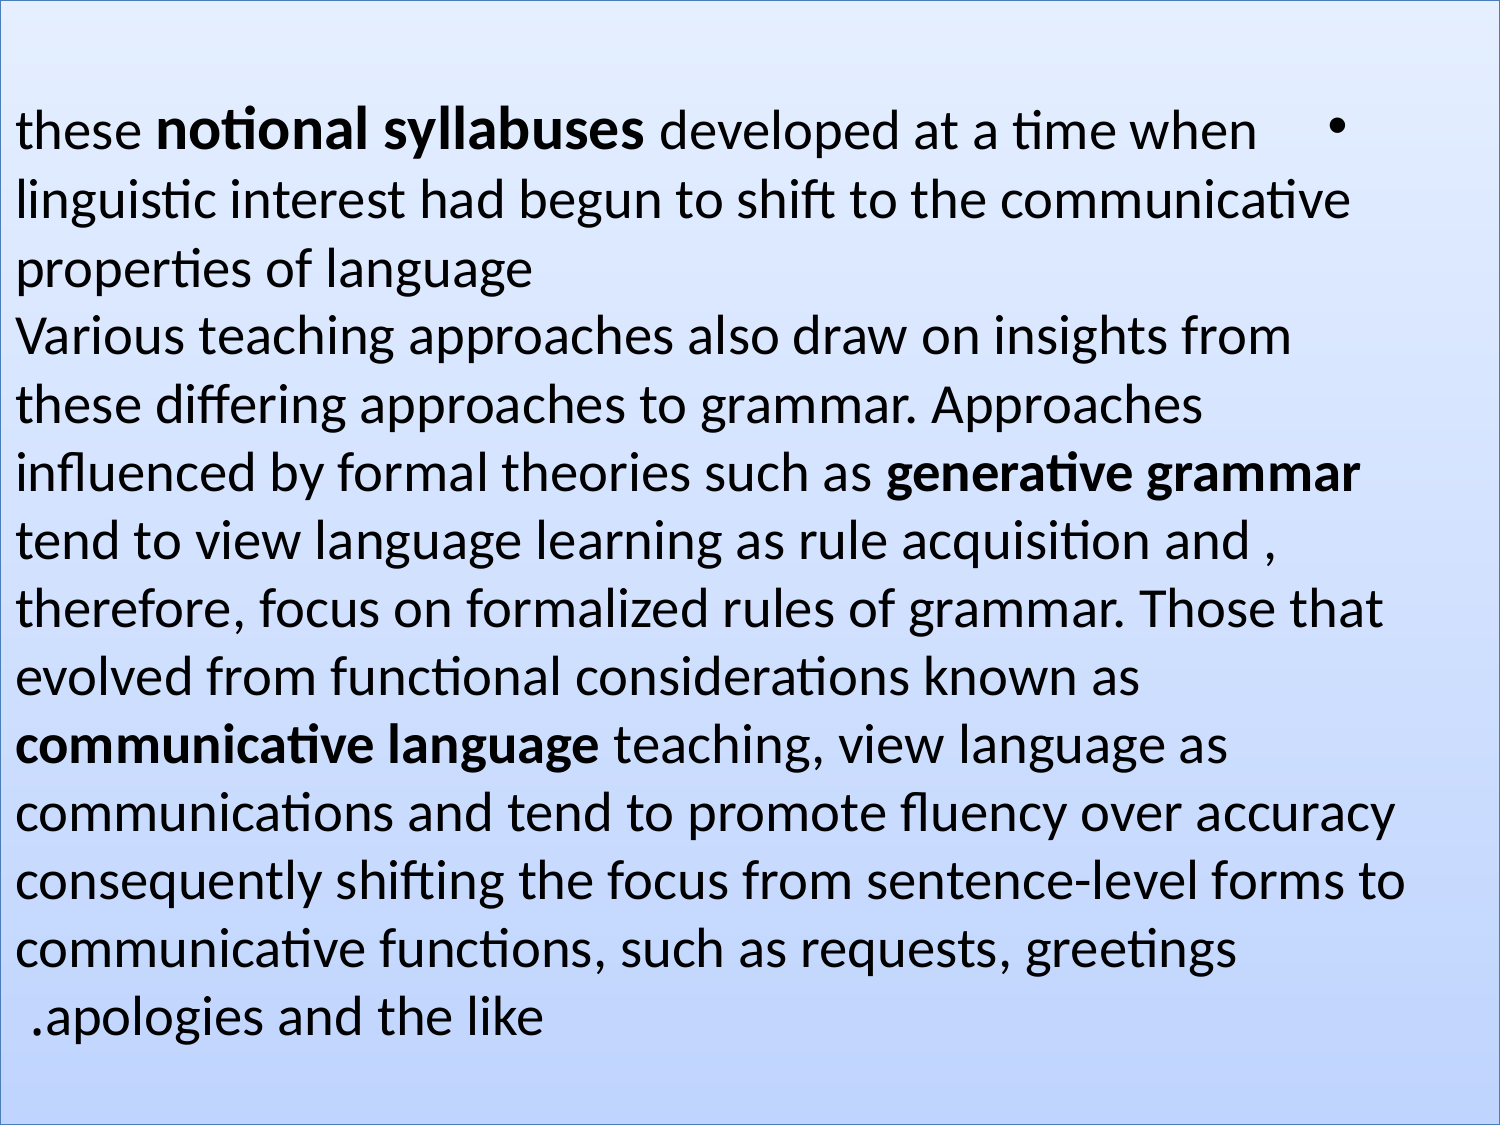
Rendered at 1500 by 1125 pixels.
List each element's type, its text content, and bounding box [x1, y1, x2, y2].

list these notional syllabuses developed at a time when linguistic interest had begun to shift to the communicative properties of language Various teaching approaches also draw on insights from these differing approaches to grammar. Approaches influenced by formal theories such as generative grammar tend to view language learning as rule acquisition and , therefore, focus on formalized rules of grammar. Those that evolved from functional considerations known as communicative language teaching, view language as communications and tend to promote fluency over accuracy consequently shifting the focus from sentence-level forms to communicative functions, such as requests, greetings apologies and the like. [0, 0, 1500, 1125]
